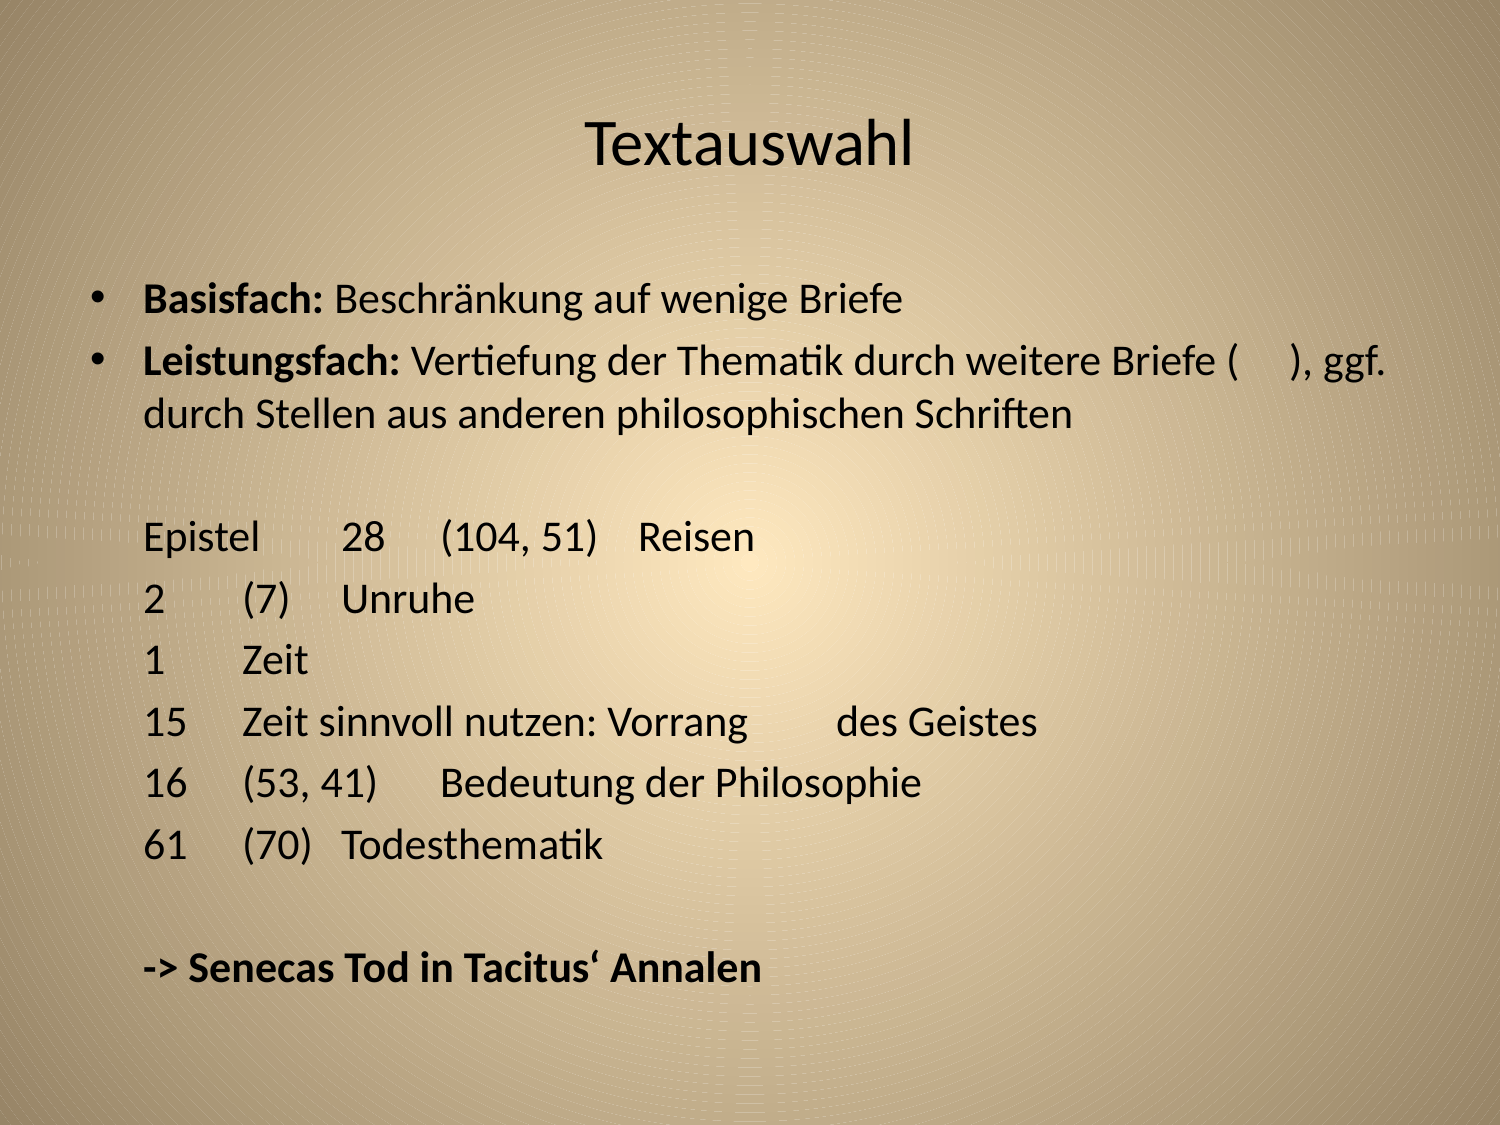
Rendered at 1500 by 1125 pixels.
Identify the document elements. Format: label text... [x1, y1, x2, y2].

title Textauswahl [75, 45, 1425, 233]
list Basisfach: Beschränkung auf wenige Briefe Leistungsfach: Vertiefung der Thematik durch weitere Briefe ( ), ggf. durch Stellen aus anderen philosophischen Schriften Epistel 28 (104, 51) Reisen 2 (7) Unruhe 1 Zeit 15 Zeit sinnvoll nutzen: Vorrang des Geistes 16 (53, 41) Bedeutung der Philosophie 61 (70) Todesthematik -> Senecas Tod in Tacitus‘ Annalen [75, 262, 1425, 1005]
